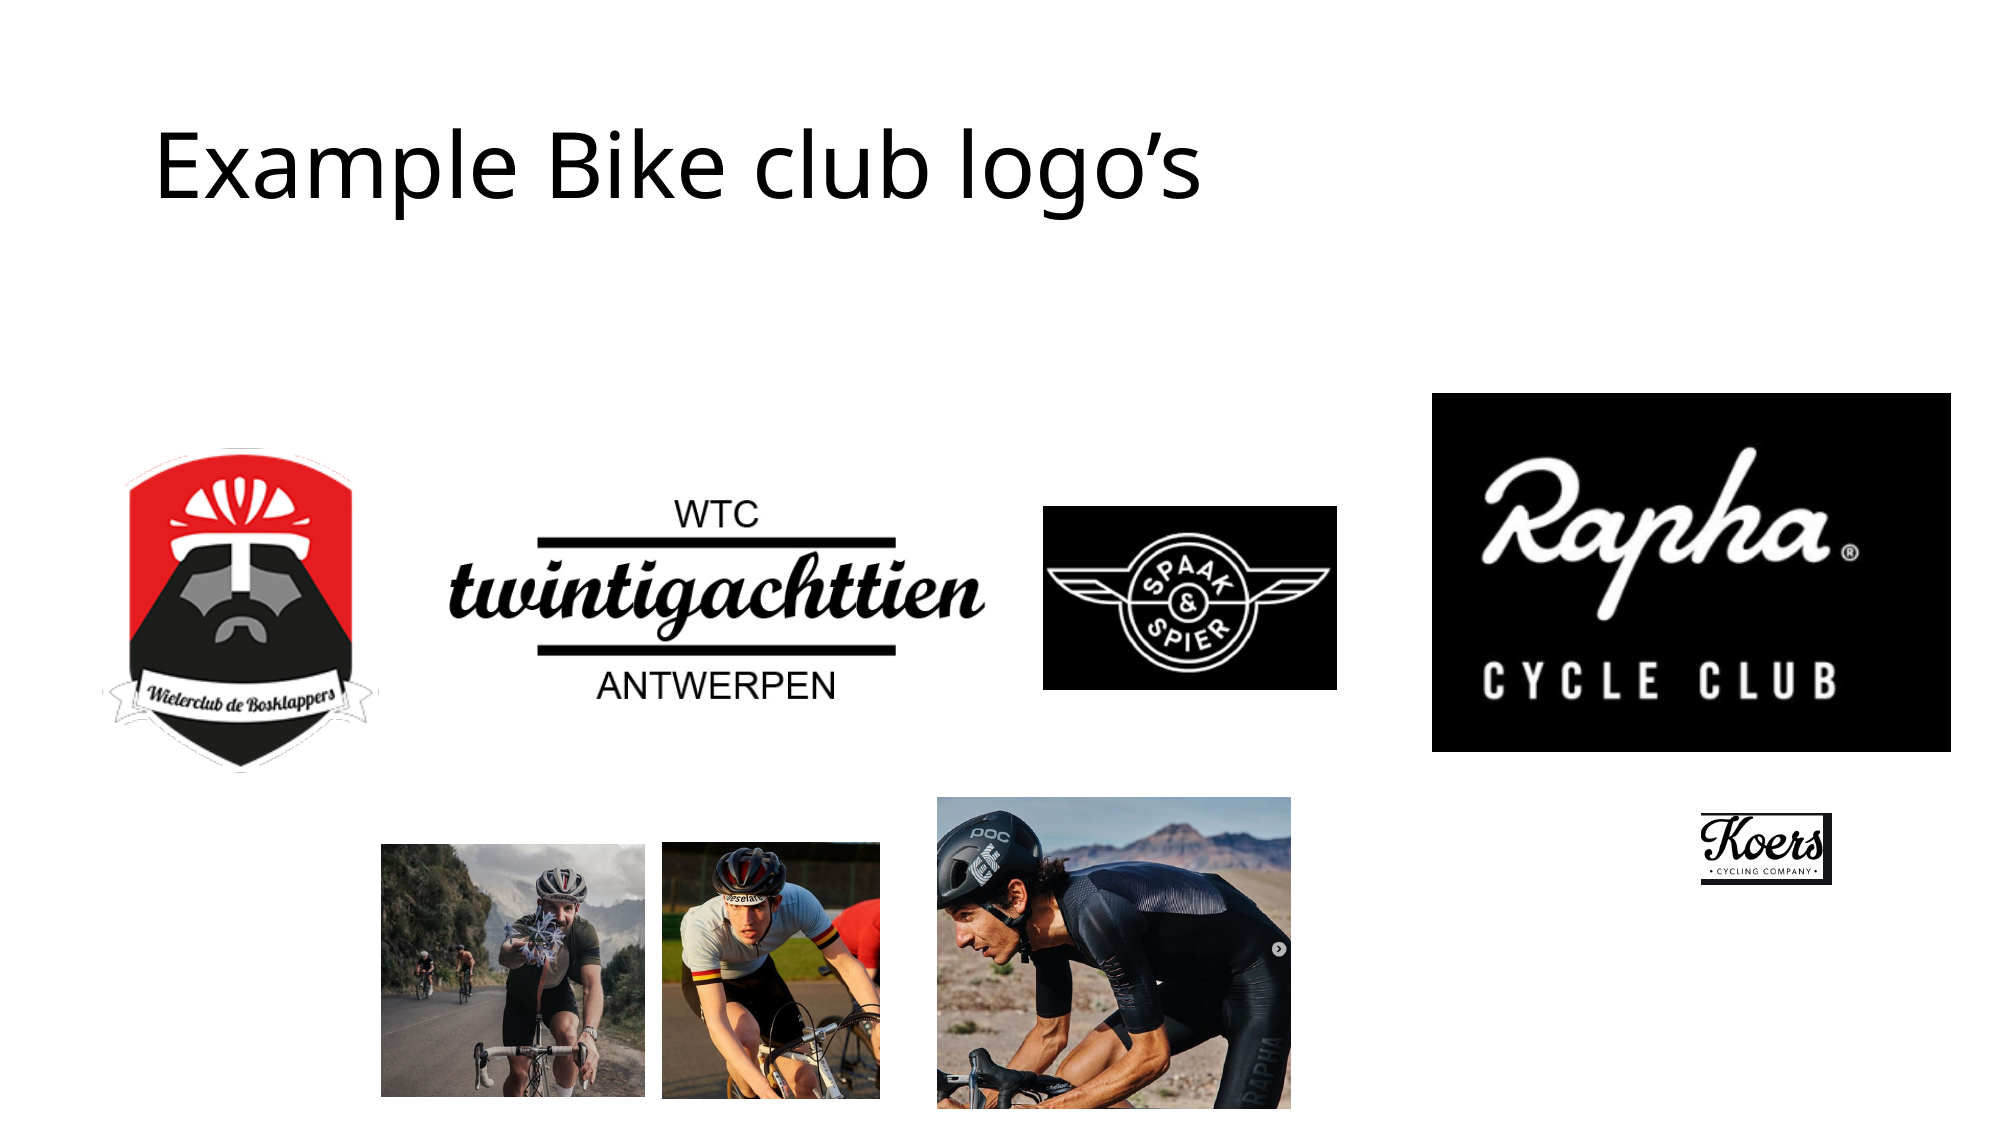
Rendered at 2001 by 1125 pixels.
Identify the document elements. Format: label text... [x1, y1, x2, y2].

picture [662, 842, 881, 1099]
picture [100, 447, 382, 776]
picture [937, 797, 1291, 1109]
picture [1043, 506, 1337, 690]
picture [1701, 813, 1832, 885]
picture [1432, 393, 1951, 752]
title Example Bike club logo’s [137, 59, 1863, 278]
picture [423, 472, 1016, 724]
picture [381, 844, 645, 1097]
